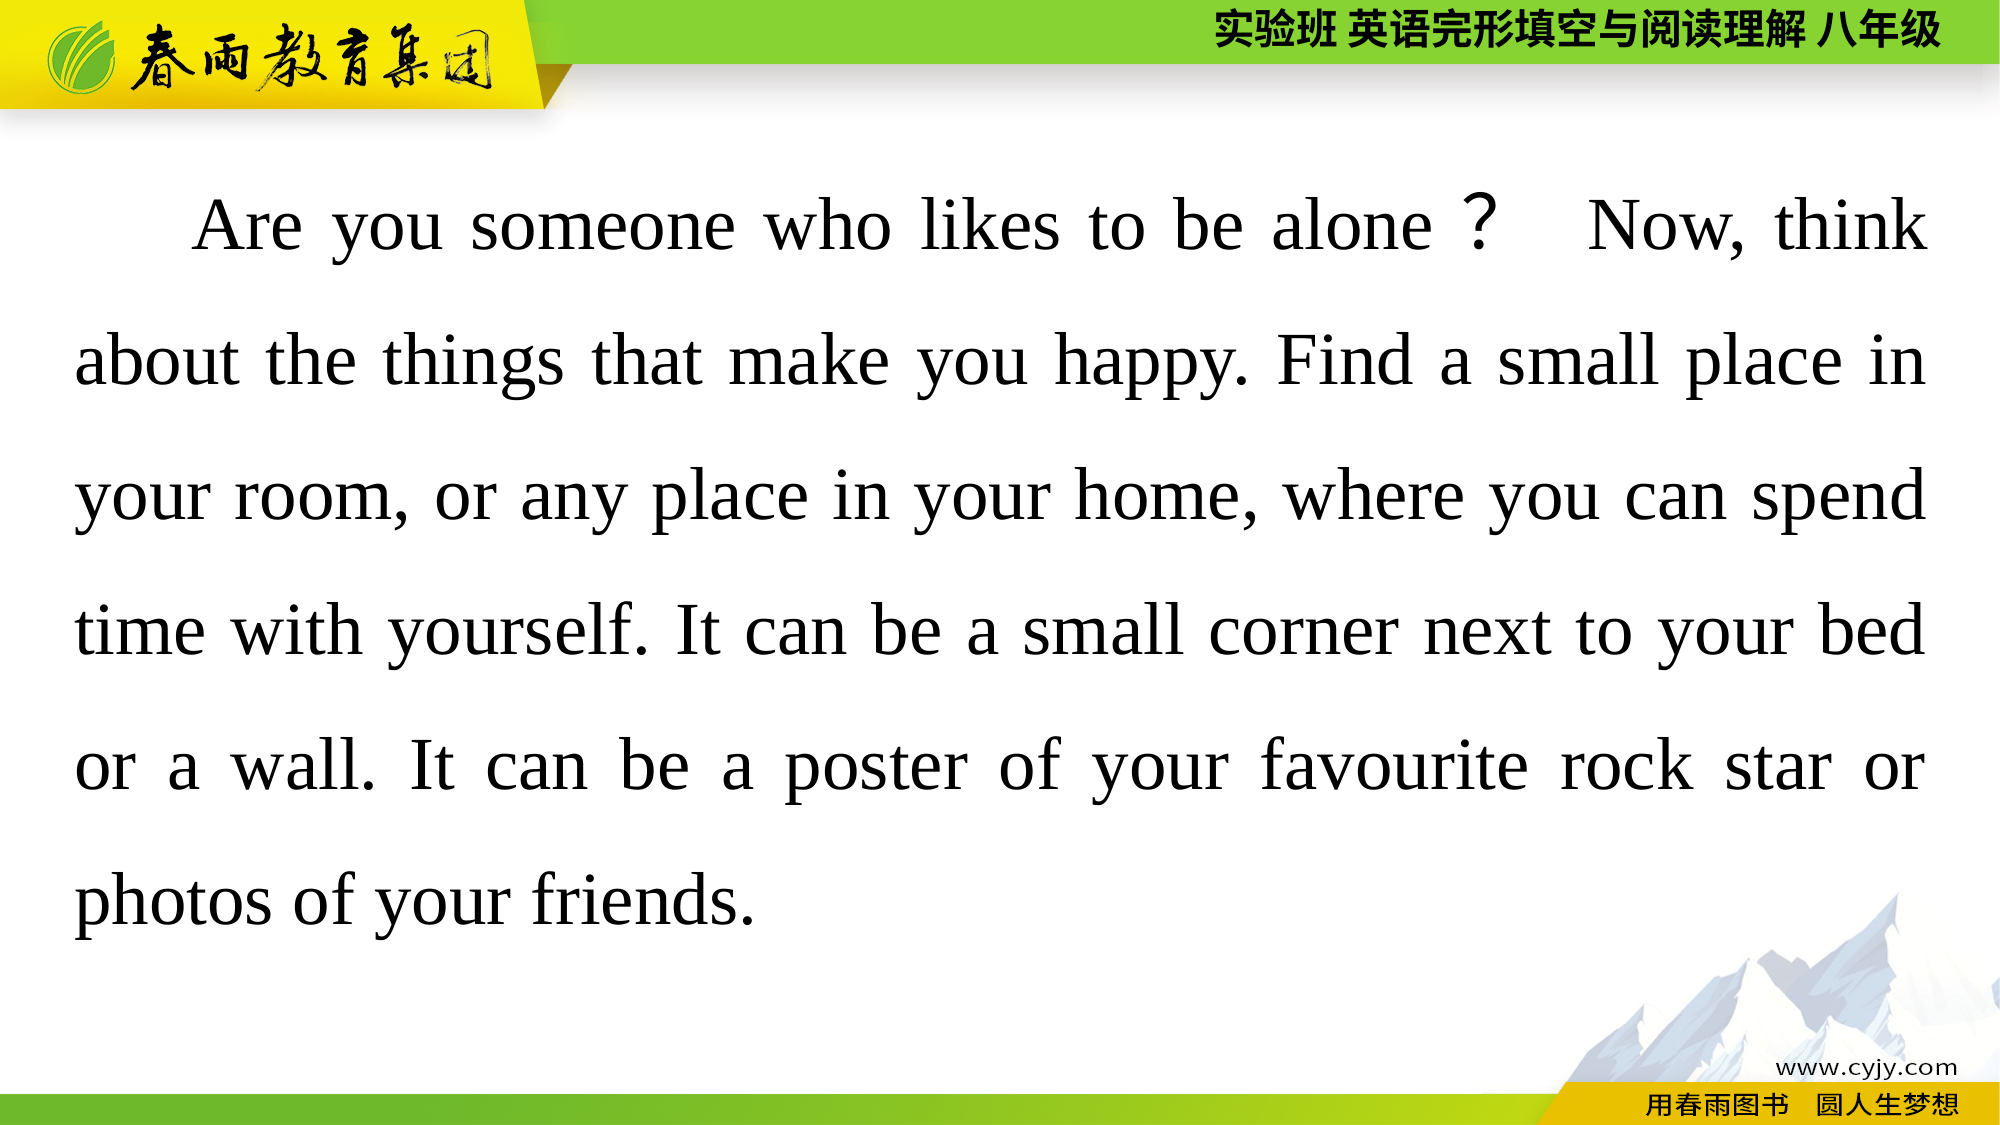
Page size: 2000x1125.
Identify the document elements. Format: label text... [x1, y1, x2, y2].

picture [0, 0, 2000, 1125]
list Are you someone who likes to be alone？ Now, think about the things that make you happy. Find a small place in your room, or any place in your home, where you can spend time with yourself. It can be a small corner next to your bed or a wall. It can be a poster of your favourite rock star or photos of your friends. [59, 122, 1944, 940]
